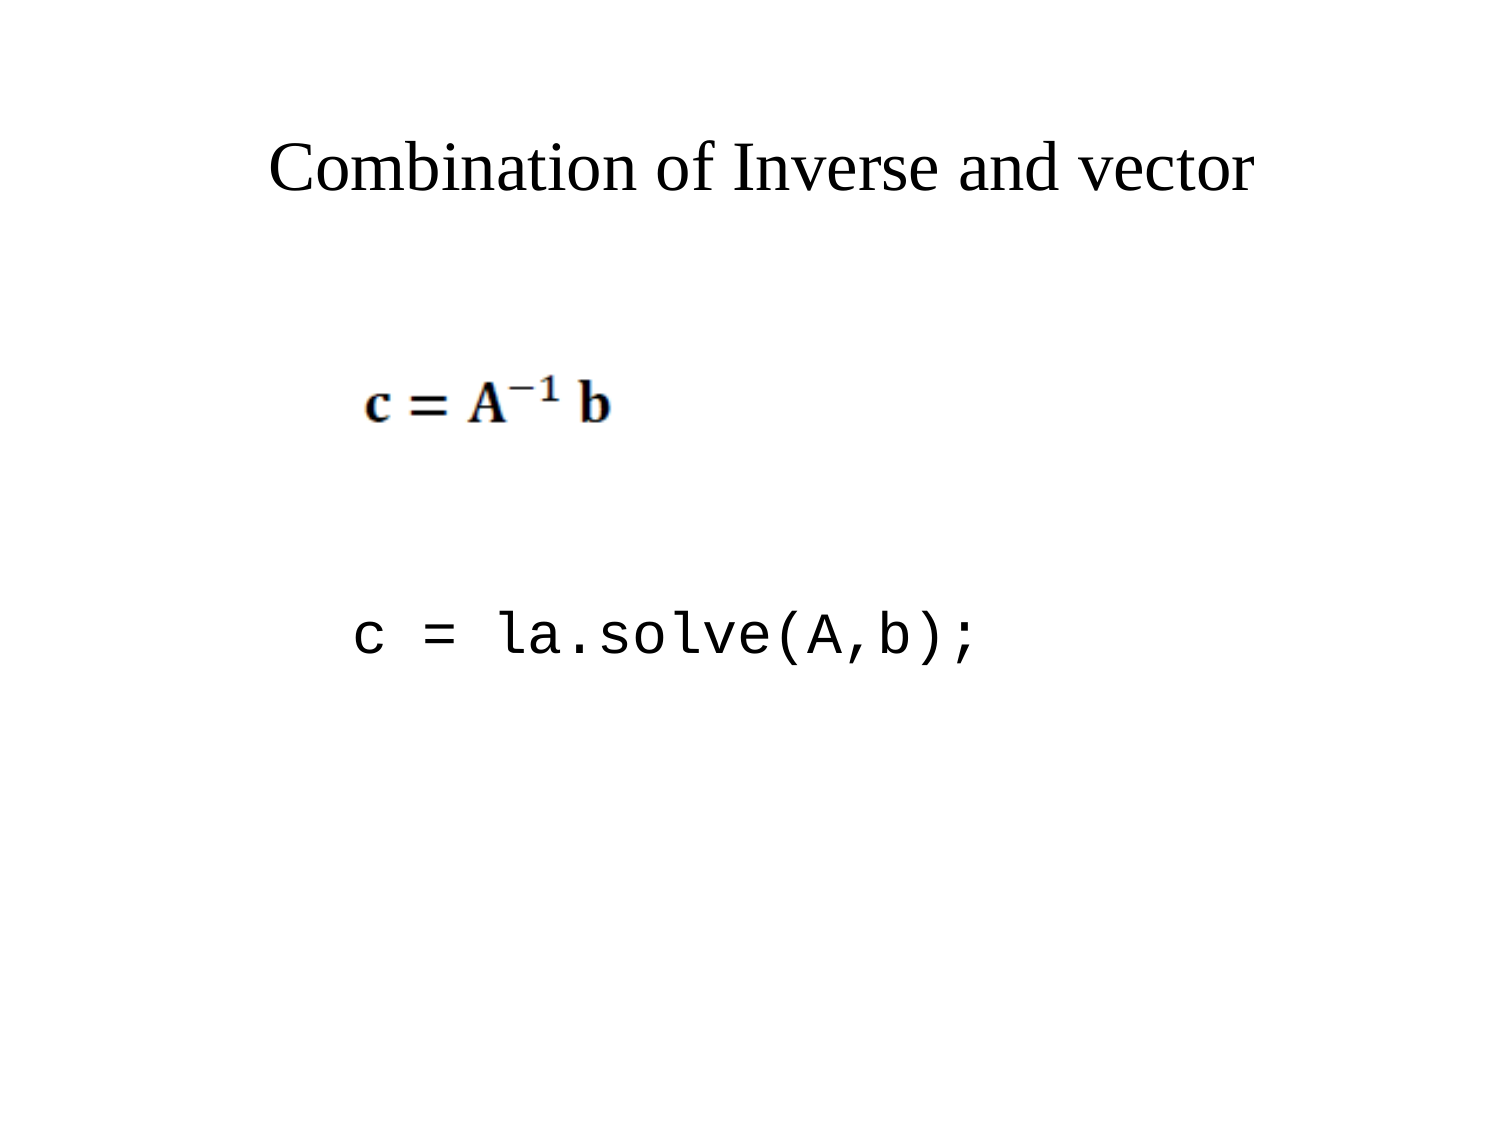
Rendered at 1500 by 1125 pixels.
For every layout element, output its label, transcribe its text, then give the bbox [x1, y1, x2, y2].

text_box c = la.solve(A,b); [337, 587, 1000, 673]
title Combination of Inverse and vector [87, 112, 1438, 213]
picture [337, 324, 651, 551]
